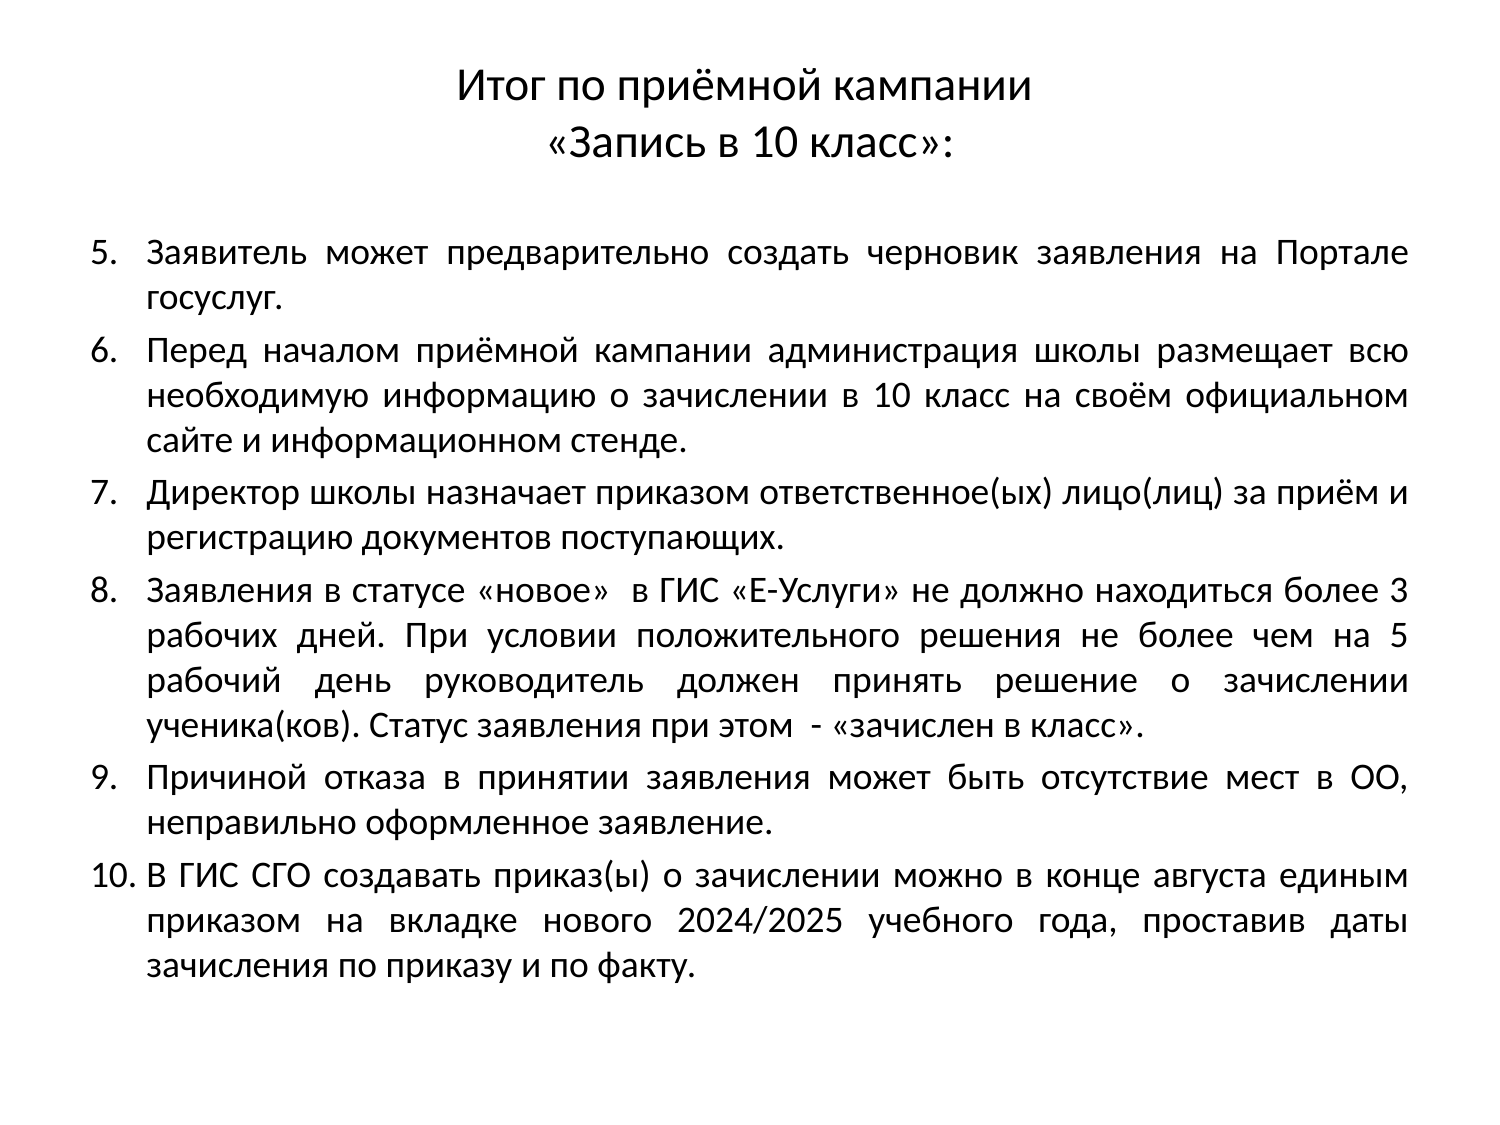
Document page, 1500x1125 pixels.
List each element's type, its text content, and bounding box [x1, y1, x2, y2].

list Заявитель может предварительно создать черновик заявления на Портале госуслуг. Перед началом приёмной кампании администрация школы размещает всю необходимую информацию о зачислении в 10 класс на своём официальном сайте и информационном стенде. Директор школы назначает приказом ответственное(ых) лицо(лиц) за приём и регистрацию документов поступающих. Заявления в статусе «новое» в ГИС «Е-Услуги» не должно находиться более 3 рабочих дней. При условии положительного решения не более чем на 5 рабочий день руководитель должен принять решение о зачислении ученика(ков). Статус заявления при этом - «зачислен в класс». Причиной отказа в принятии заявления может быть отсутствие мест в ОО, неправильно оформленное заявление. В ГИС СГО создавать приказ(ы) о зачислении можно в конце августа единым приказом на вкладке нового 2024/2025 учебного года, проставив даты зачисления по приказу и по факту. [75, 219, 1425, 1083]
title Итог по приёмной кампании «Запись в 10 класс»: [75, 45, 1425, 219]
